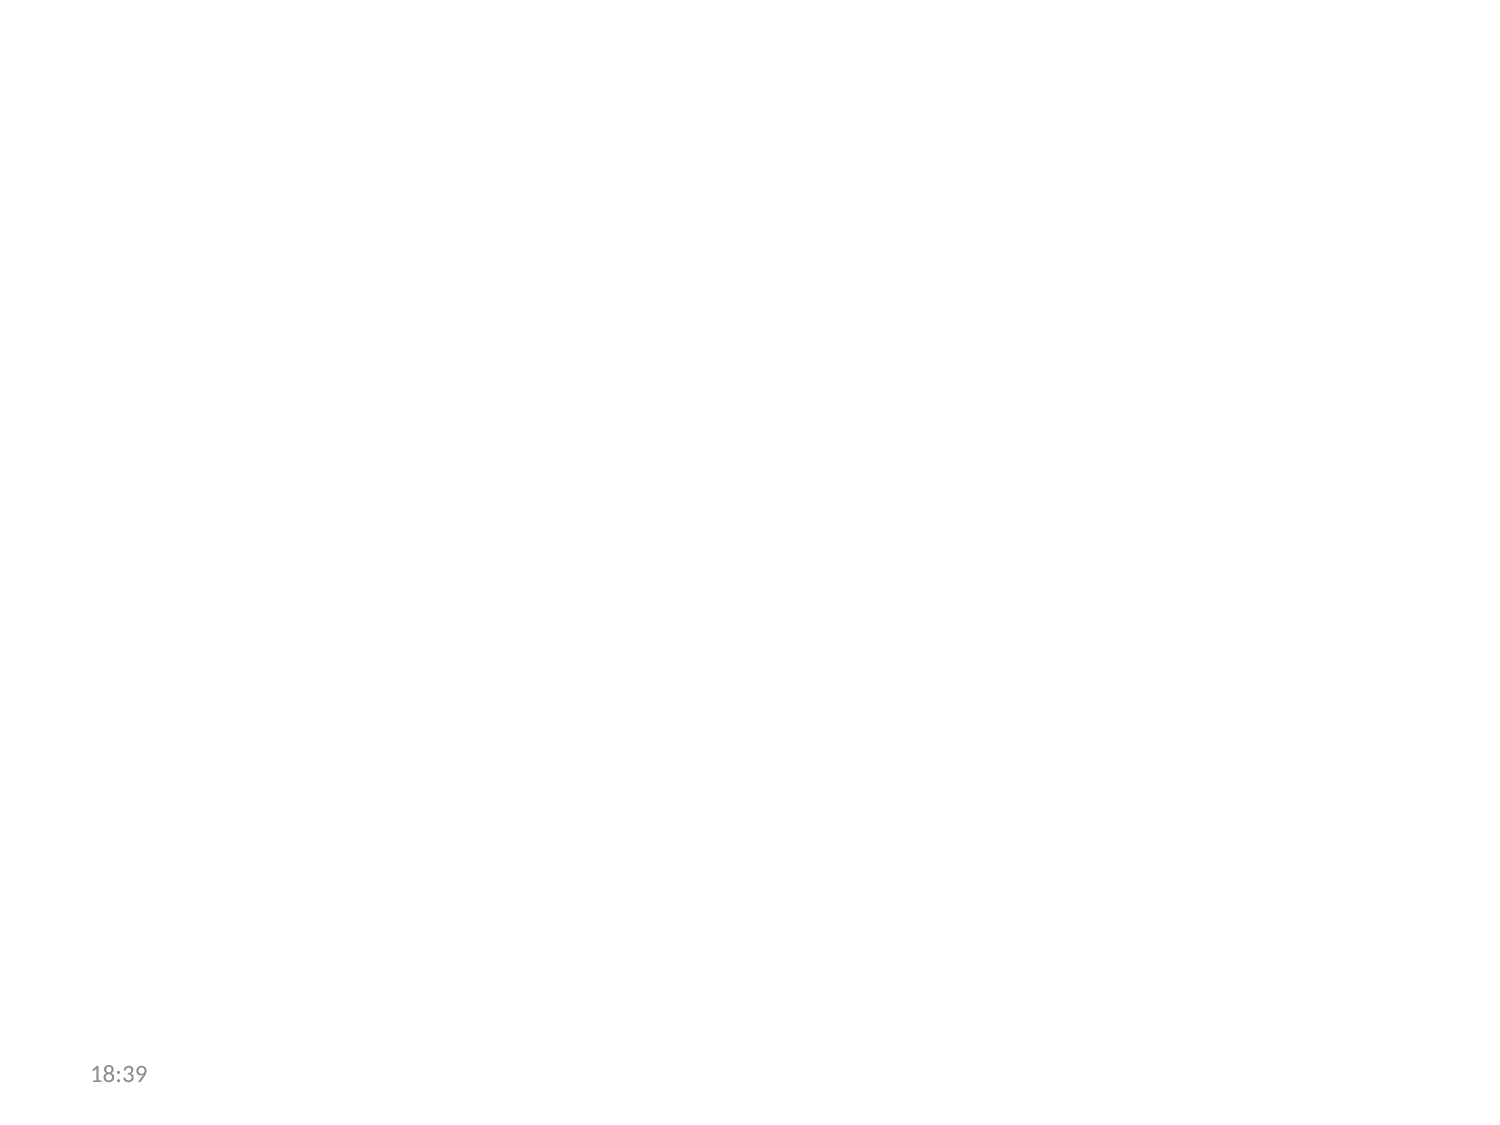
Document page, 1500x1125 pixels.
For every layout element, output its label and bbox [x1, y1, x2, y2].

slide_number [75, 1042, 425, 1103]
